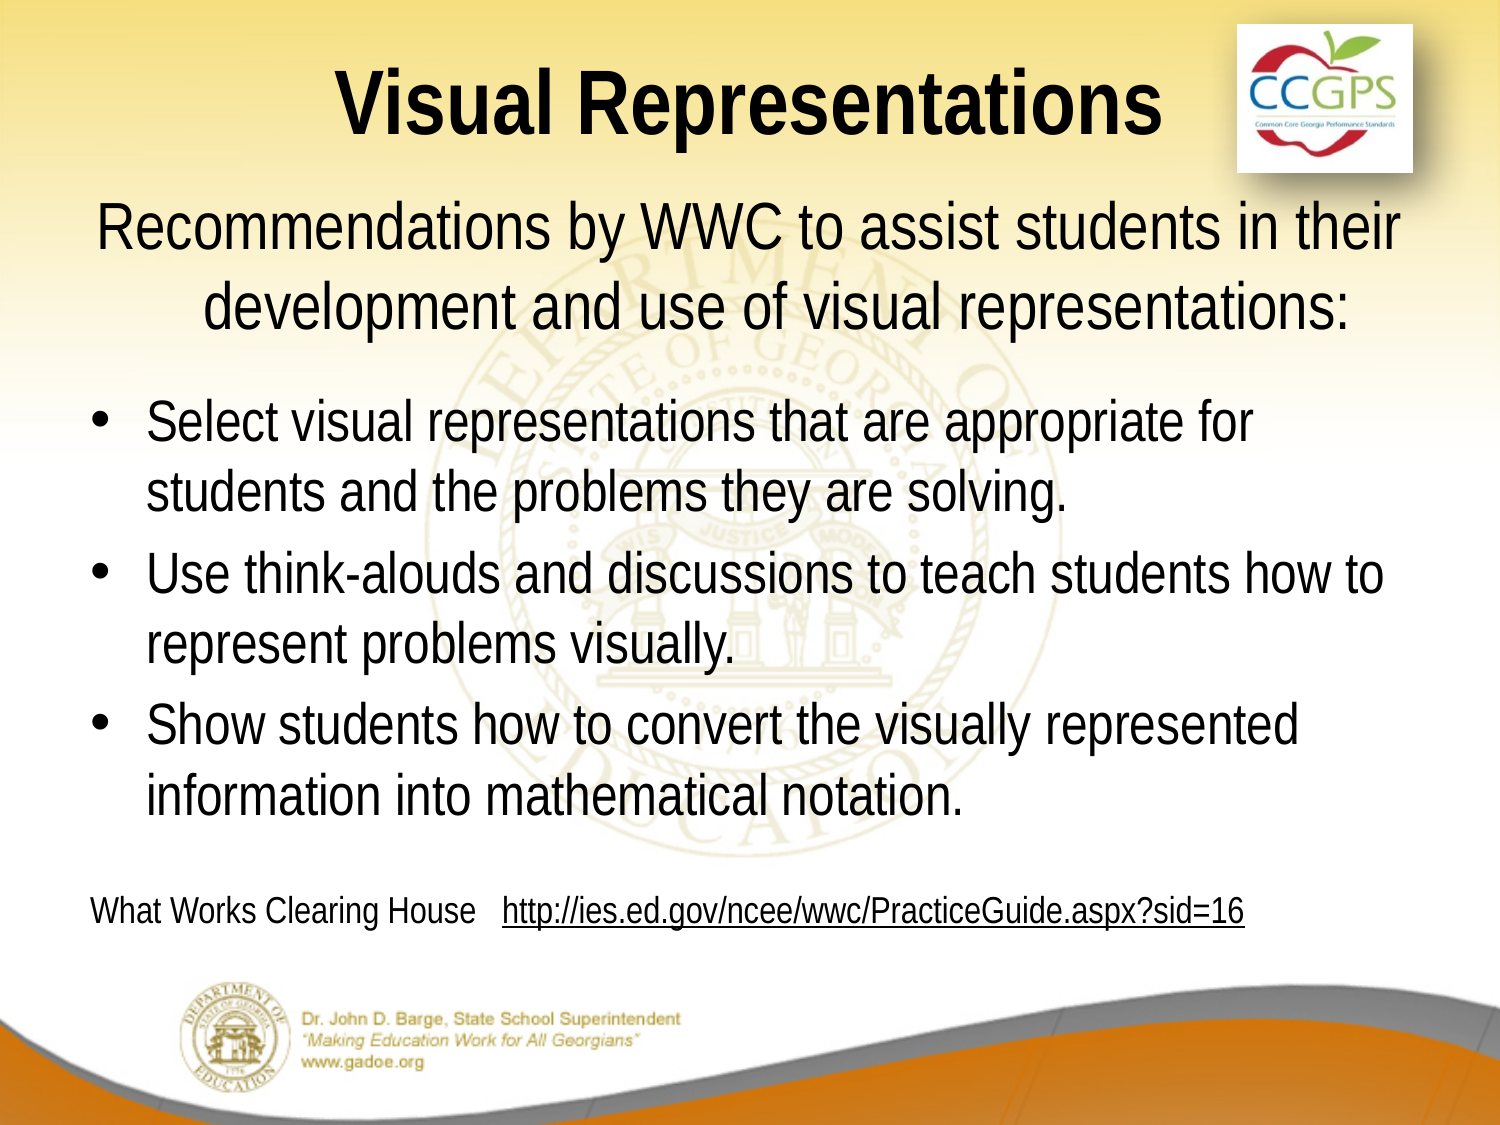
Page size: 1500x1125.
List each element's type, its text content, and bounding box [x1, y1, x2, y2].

title Visual Representations [74, 44, 1223, 151]
picture [0, 0, 1500, 1125]
list Recommendations by WWC to assist students in their development and use of visual representations: Select visual representations that are appropriate for students and the problems they are solving. Use think-alouds and discussions to teach students how to represent problems visually. Show students how to convert the visually represented information into mathematical notation. What Works Clearing House http://ies.ed.gov/ncee/wwc/PracticeGuide.aspx?sid=16 [74, 174, 1426, 1006]
